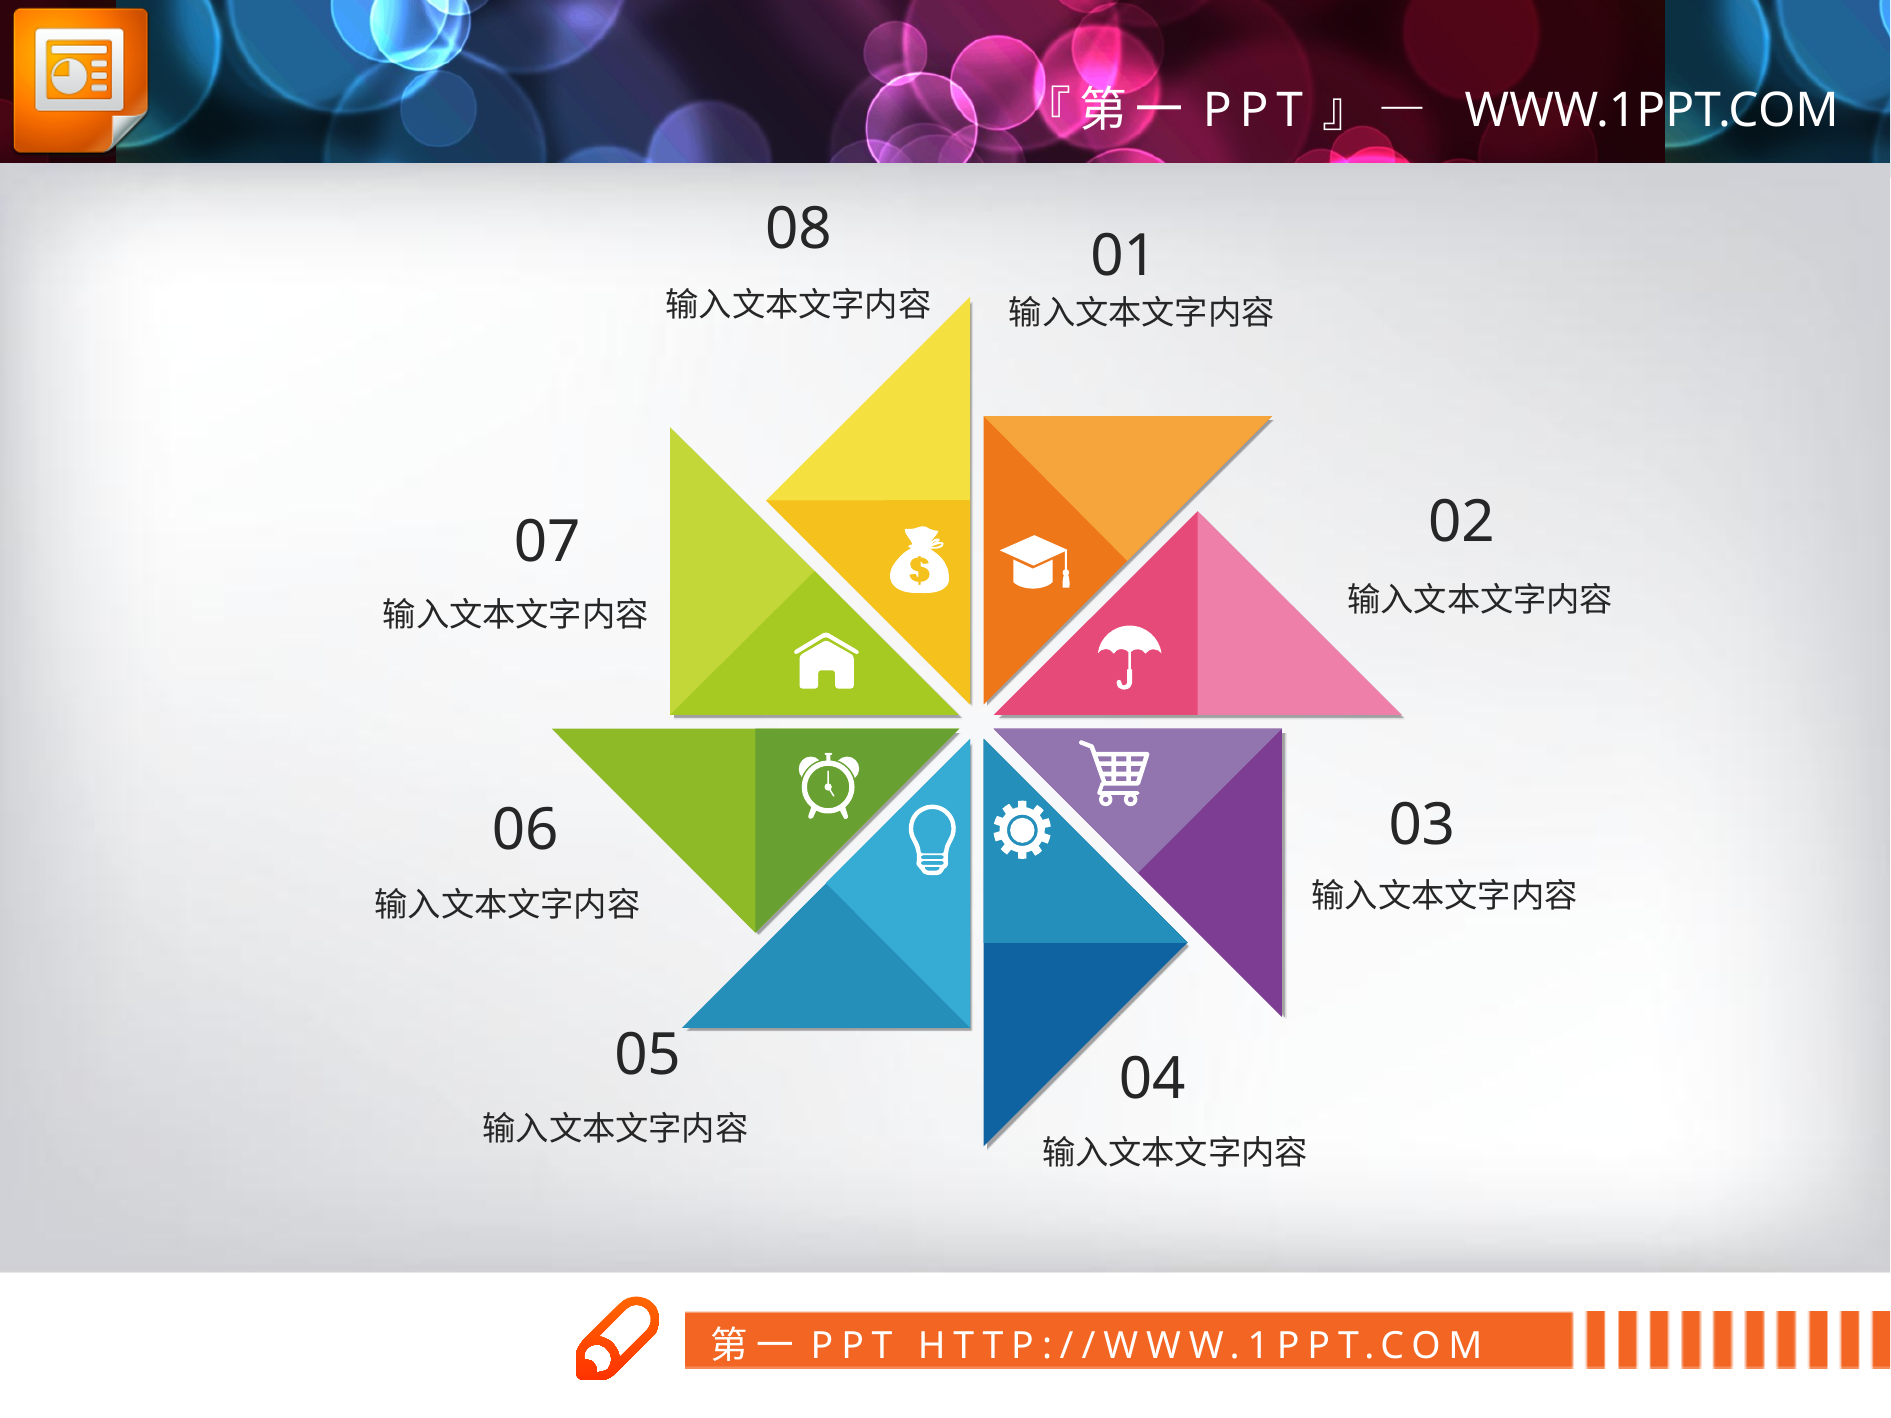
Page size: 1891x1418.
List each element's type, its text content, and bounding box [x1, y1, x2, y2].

text_box [983, 416, 1272, 561]
text_box [766, 296, 971, 500]
text_box [670, 571, 959, 715]
text_box [755, 728, 960, 933]
text_box [551, 728, 755, 933]
picture [0, 0, 1891, 1275]
text_box 03 [1373, 778, 1470, 864]
text_box [798, 752, 860, 819]
text_box 06 [476, 783, 574, 869]
text_box 输入文本文字内容 [467, 1099, 764, 1154]
text_box [1097, 625, 1162, 690]
text_box 输入文本文字内容 [1027, 1123, 1323, 1179]
picture [685, 1311, 1891, 1369]
text_box 02 [1413, 475, 1510, 561]
text_box 07 [498, 495, 596, 581]
text_box 输入文本文字内容 [359, 875, 656, 931]
text_box [766, 500, 971, 705]
text_box 04 [1104, 1032, 1201, 1118]
text_box 输入文本文字内容 [368, 586, 664, 641]
text_box 01 [1075, 209, 1172, 283]
text_box [696, 884, 969, 1028]
text_box [794, 632, 859, 689]
text_box [670, 427, 815, 714]
text_box 08 [750, 183, 847, 268]
text_box [983, 943, 1188, 1147]
text_box [983, 417, 1128, 705]
text_box 输入文本文字内容 [994, 283, 1290, 339]
text_box [1138, 730, 1282, 1017]
text_box 输入文本文字内容 [1296, 867, 1593, 922]
text_box [825, 738, 971, 1028]
text_box [993, 800, 1051, 859]
text_box [993, 728, 1282, 874]
text_box 输入文本文字内容 [650, 275, 947, 331]
text_box [983, 738, 1188, 943]
text_box [890, 526, 950, 594]
text_box [1197, 511, 1402, 715]
text_box [1079, 740, 1150, 807]
text_box [993, 511, 1197, 715]
text_box 05 [599, 1008, 696, 1094]
text_box [999, 535, 1070, 589]
text_box 输入文本文字内容 [1332, 570, 1629, 626]
text_box [908, 804, 956, 876]
